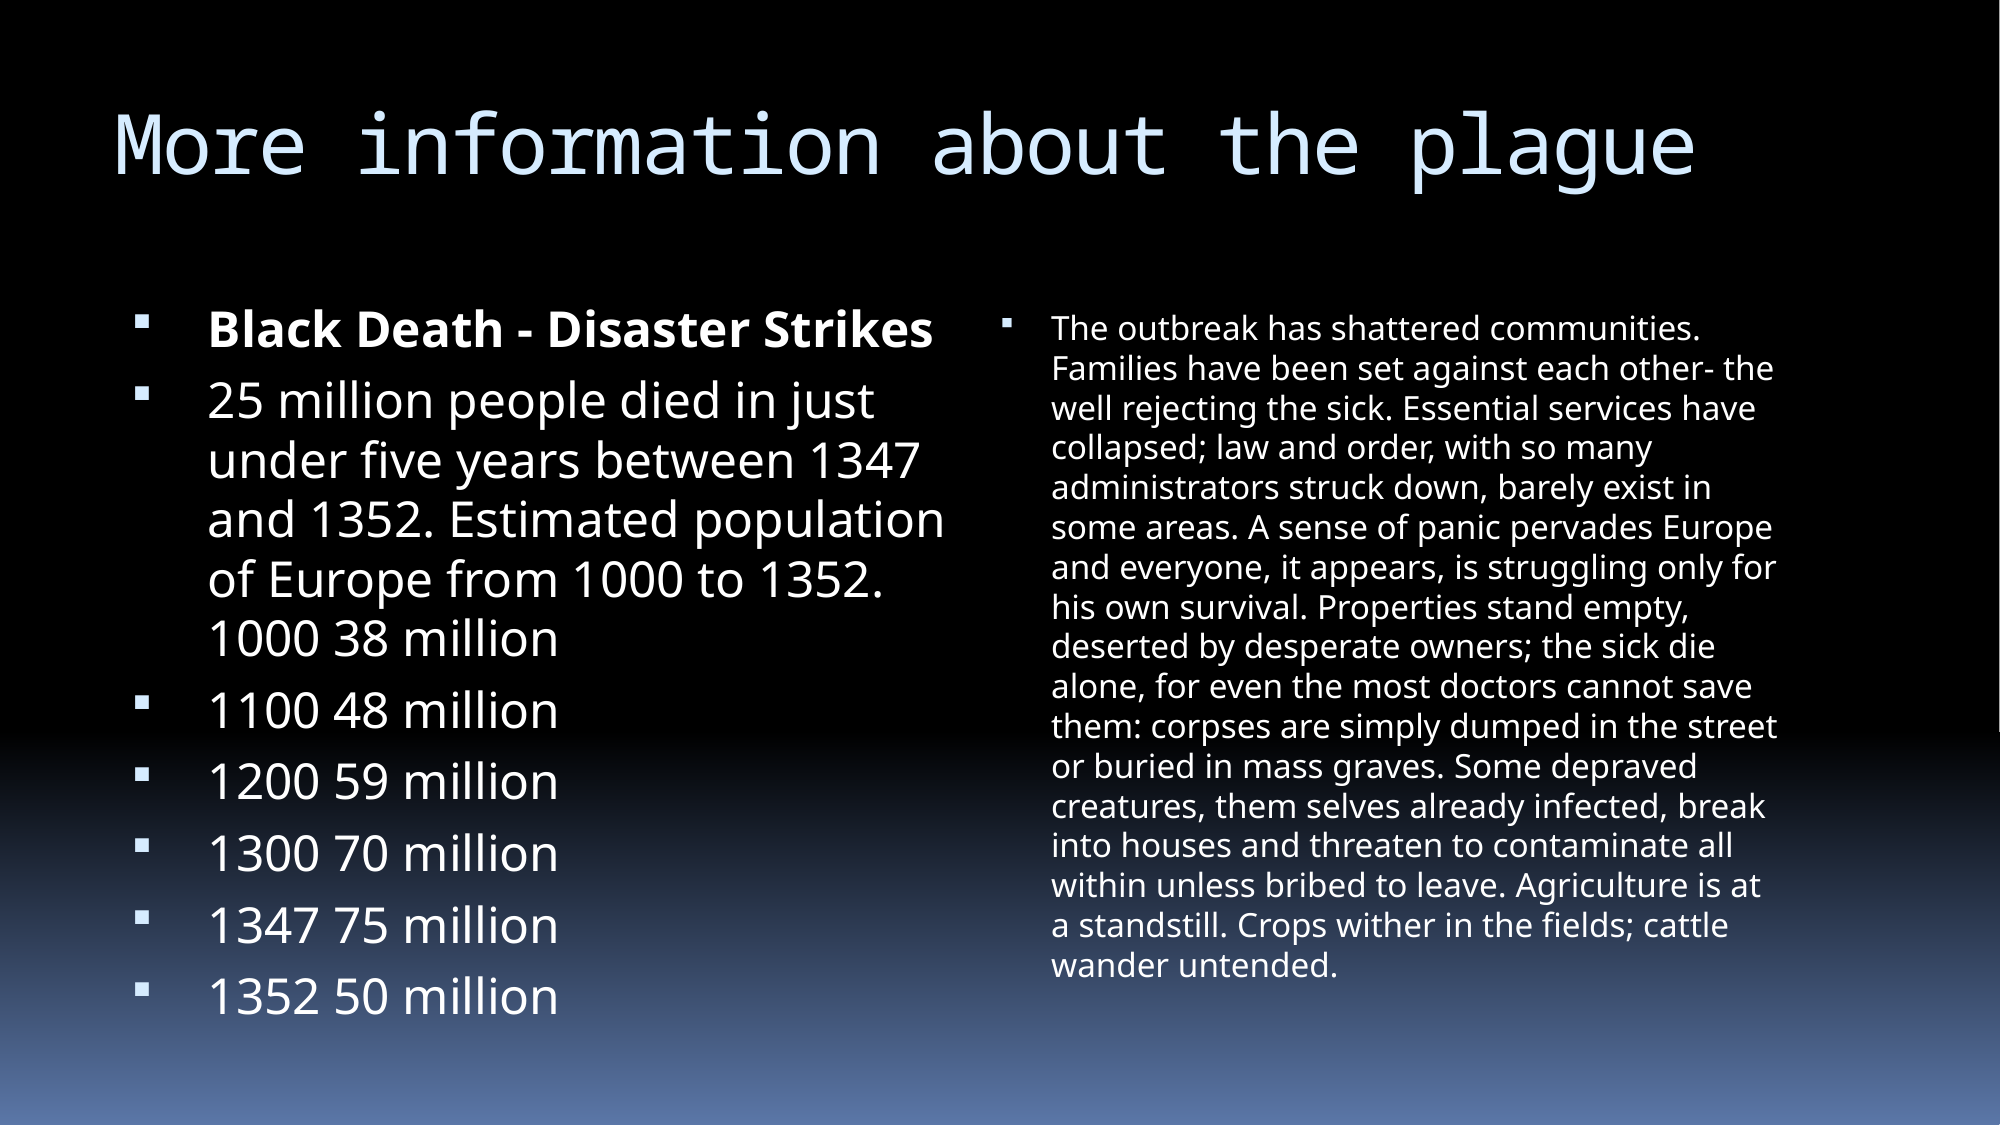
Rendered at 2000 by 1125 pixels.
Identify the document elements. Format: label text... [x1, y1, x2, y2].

title More information about the plague [99, 83, 1900, 234]
list The outbreak has shattered communities. Families have been set against each other- the well rejecting the sick. Essential services have collapsed; law and order, with so many administrators struck down, barely exist in some areas. A sense of panic pervades Europe and everyone, it appears, is struggling only for his own survival. Properties stand empty, deserted by desperate owners; the sick die alone, for even the most doctors cannot save them: corpses are simply dumped in the street or buried in mass graves. Some depraved creatures, them selves already infected, break into houses and threaten to contaminate all within unless bribed to leave. Agriculture is at a standstill. Crops wither in the fields; cattle wander untended. [974, 299, 1800, 1013]
list Black Death - Disaster Strikes 25 million people died in just under five years between 1347 and 1352. Estimated population of Europe from 1000 to 1352. 1000 38 million 1100 48 million 1200 59 million 1300 70 million 1347 75 million 1352 50 million [101, 290, 985, 1033]
